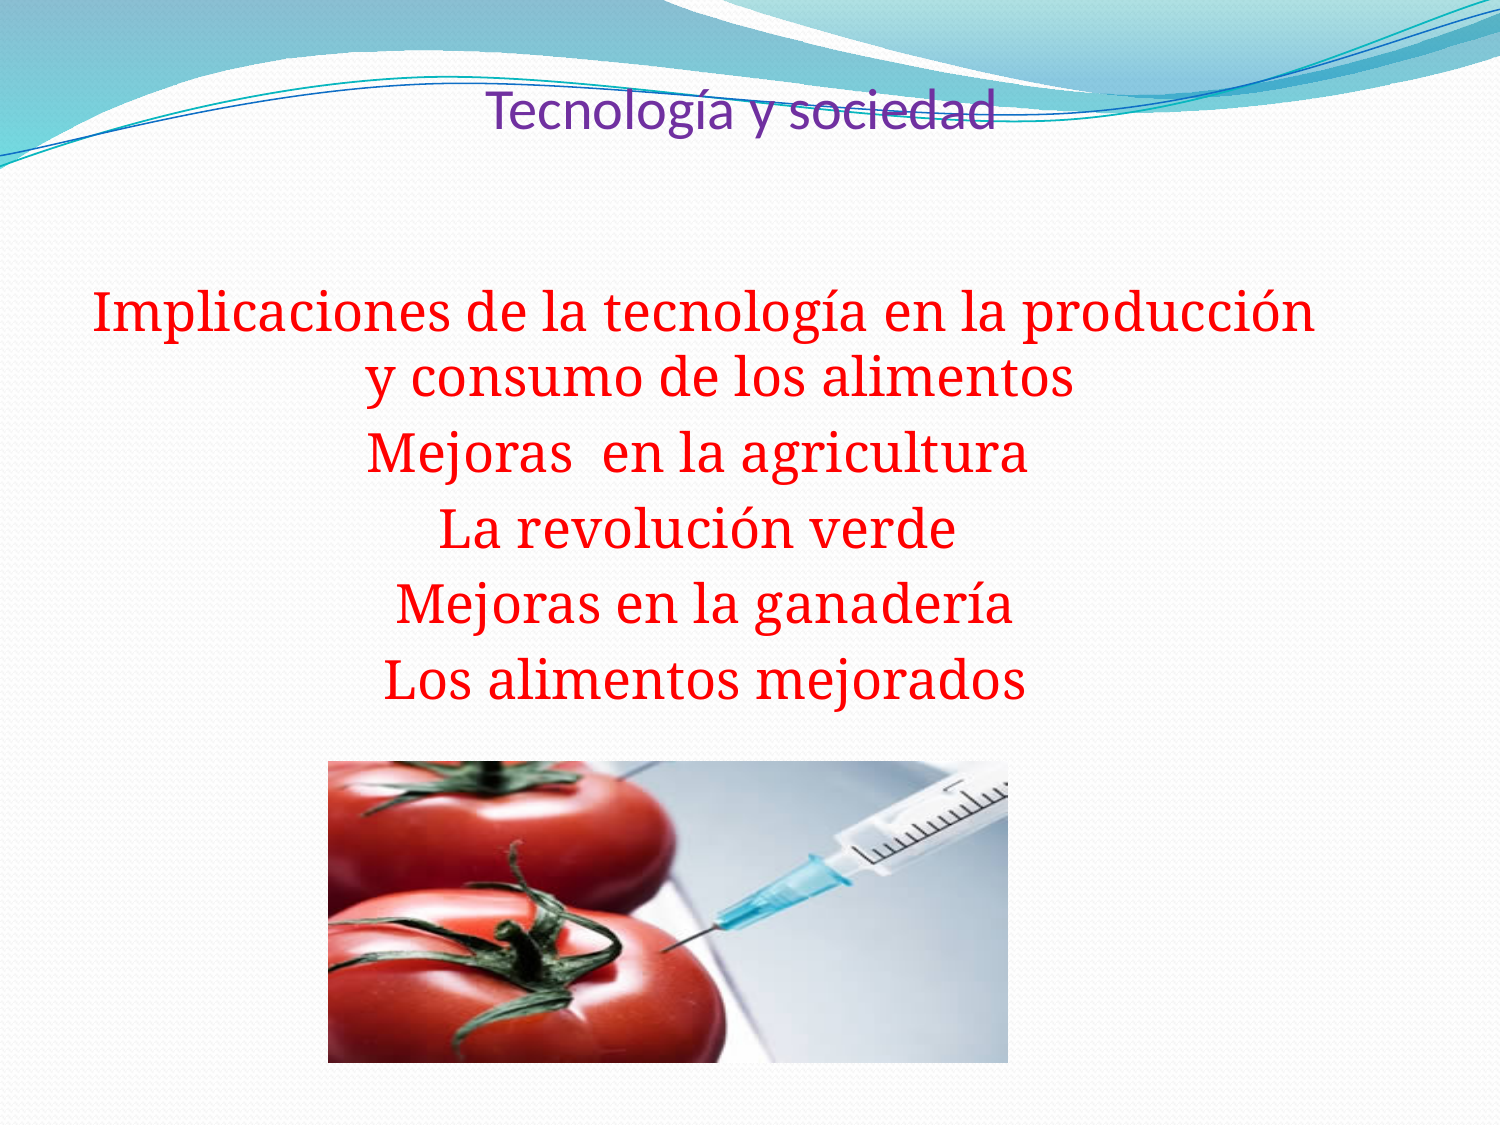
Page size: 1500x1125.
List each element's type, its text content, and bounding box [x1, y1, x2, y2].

title Tecnología y sociedad [140, 58, 1343, 211]
picture [327, 761, 1008, 1063]
list Implicaciones de la tecnología en la producción y consumo de los alimentos Mejoras en la agricultura La revolución verde Mejoras en la ganadería Los alimentos mejorados [75, 269, 1336, 1062]
